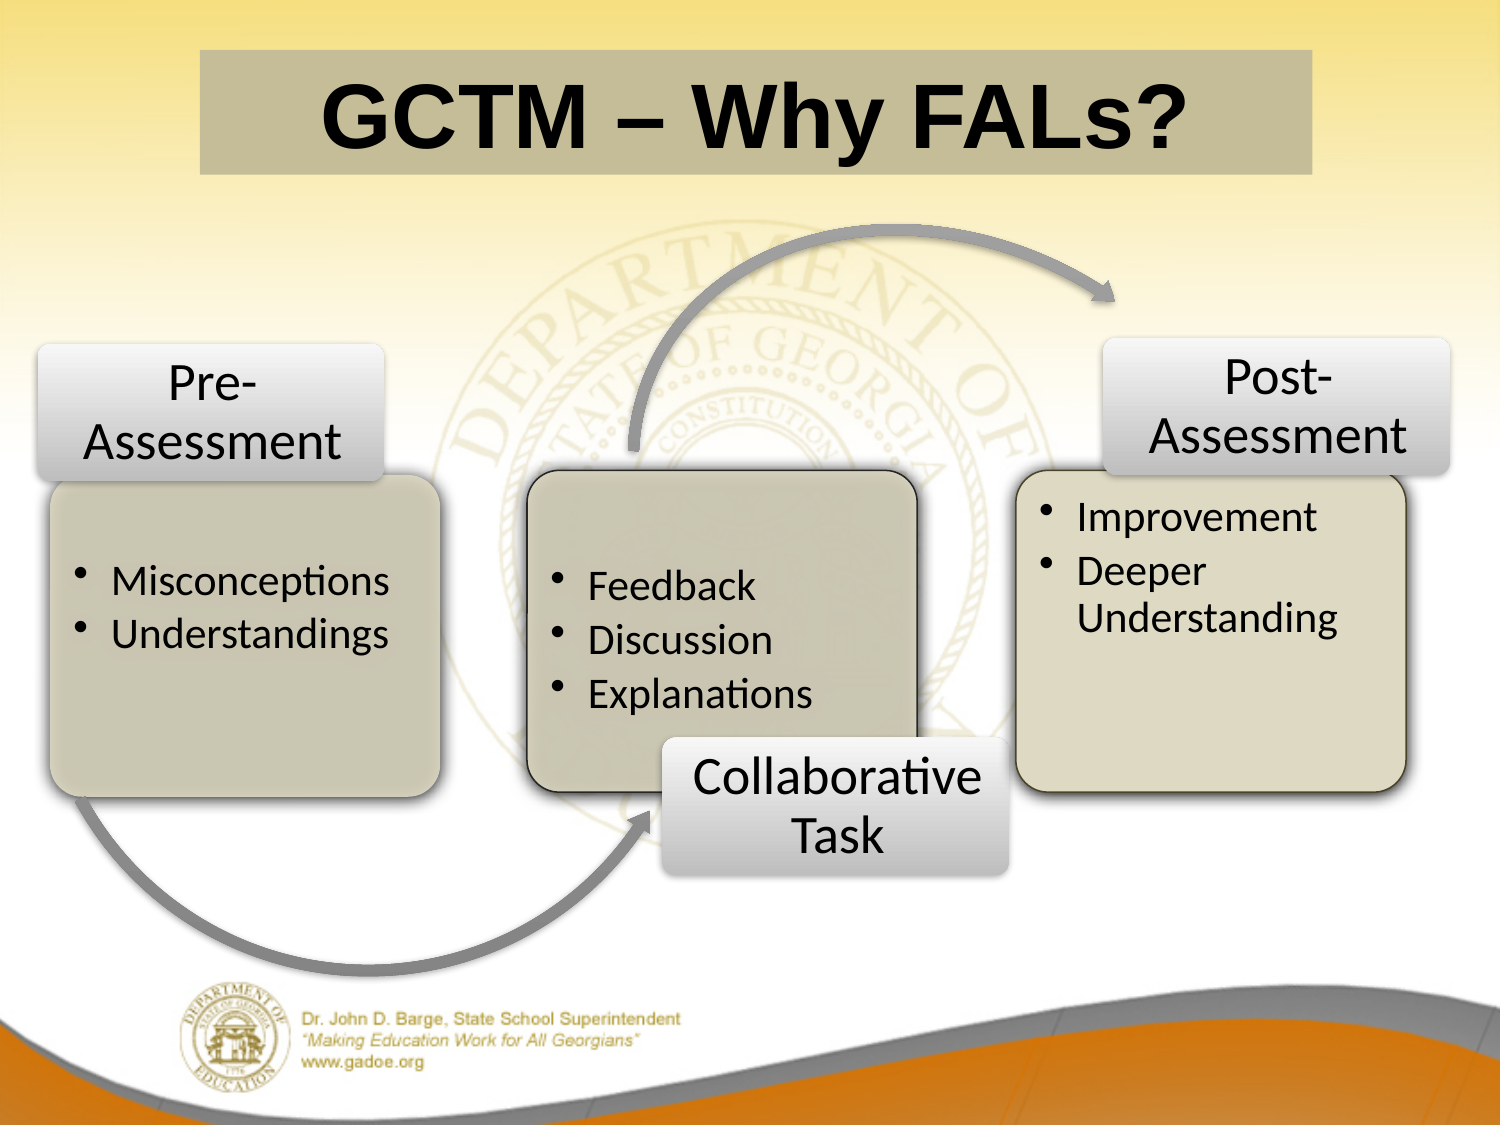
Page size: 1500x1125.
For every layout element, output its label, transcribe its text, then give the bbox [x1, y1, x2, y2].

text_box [37, 212, 1451, 1051]
text_box GCTM – Why FALs? [199, 49, 1313, 175]
picture [0, 0, 1500, 1125]
